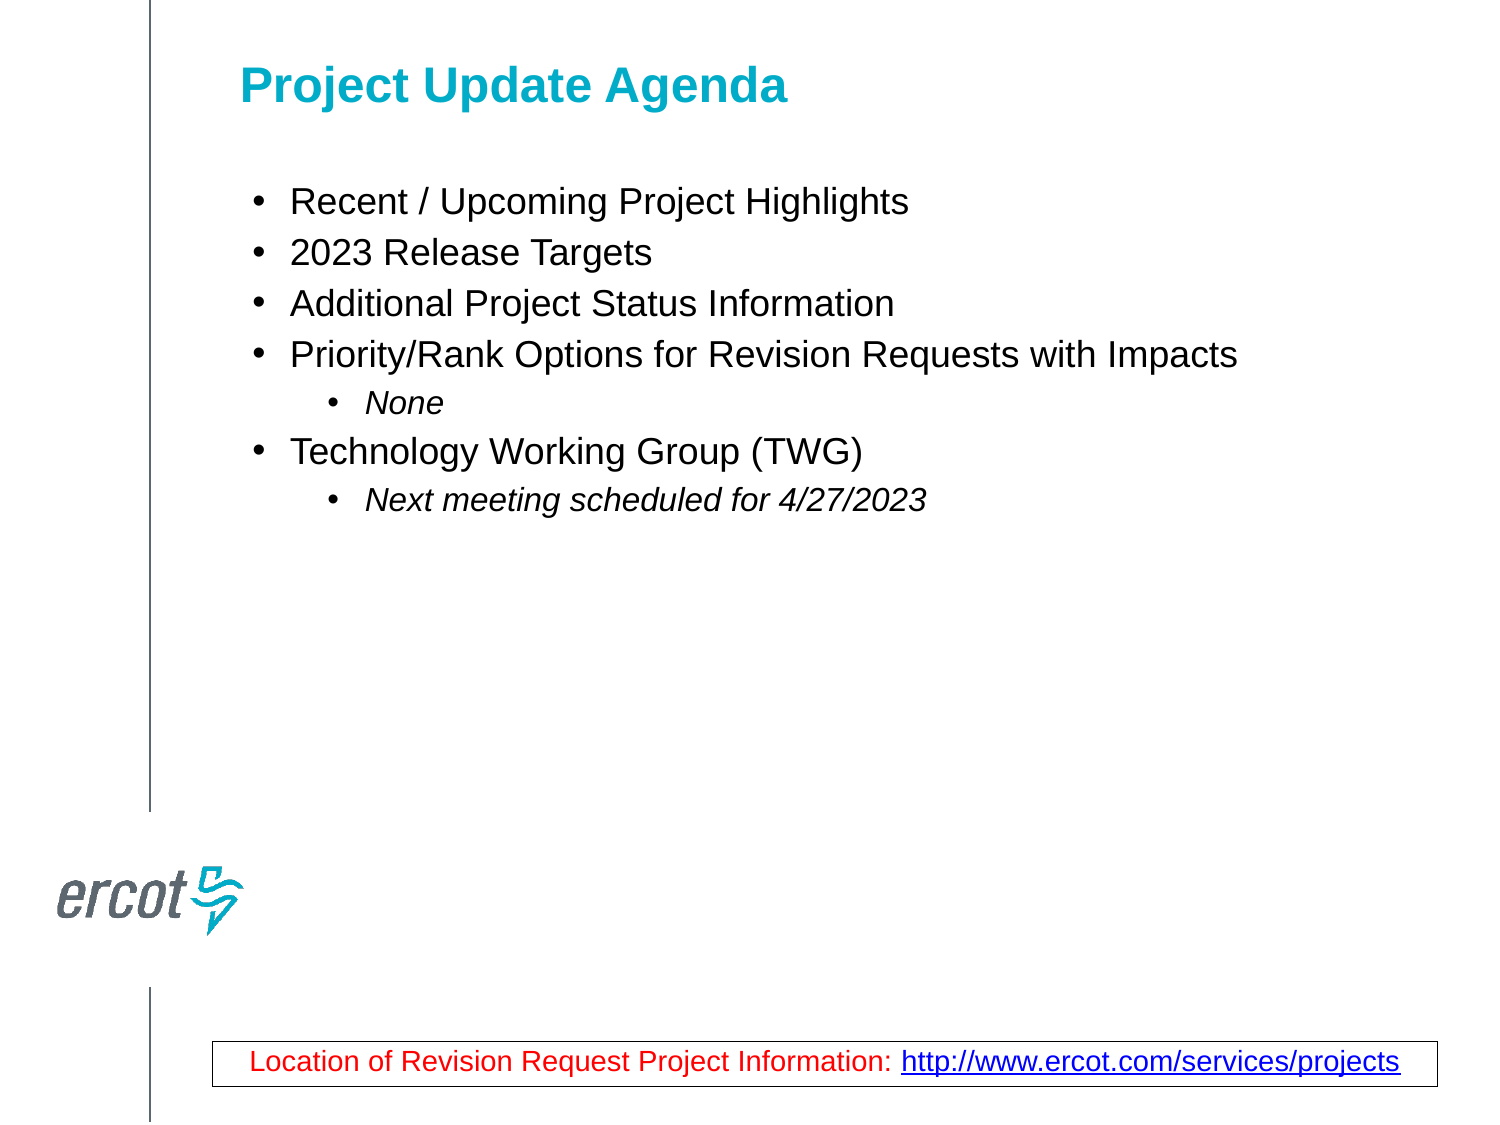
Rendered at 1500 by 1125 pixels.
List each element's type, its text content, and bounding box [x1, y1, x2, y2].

picture [53, 862, 162, 938]
text_box Project Update Agenda [225, 52, 938, 125]
list Recent / Upcoming Project Highlights 2023 Release Targets Additional Project Status Information Priority/Rank Options for Revision Requests with Impacts None Technology Working Group (TWG) Next meeting scheduled for 4/27/2023 [162, 174, 1438, 1025]
text_box Location of Revision Request Project Information: http://www.ercot.com/services/projects [212, 1041, 1438, 1087]
